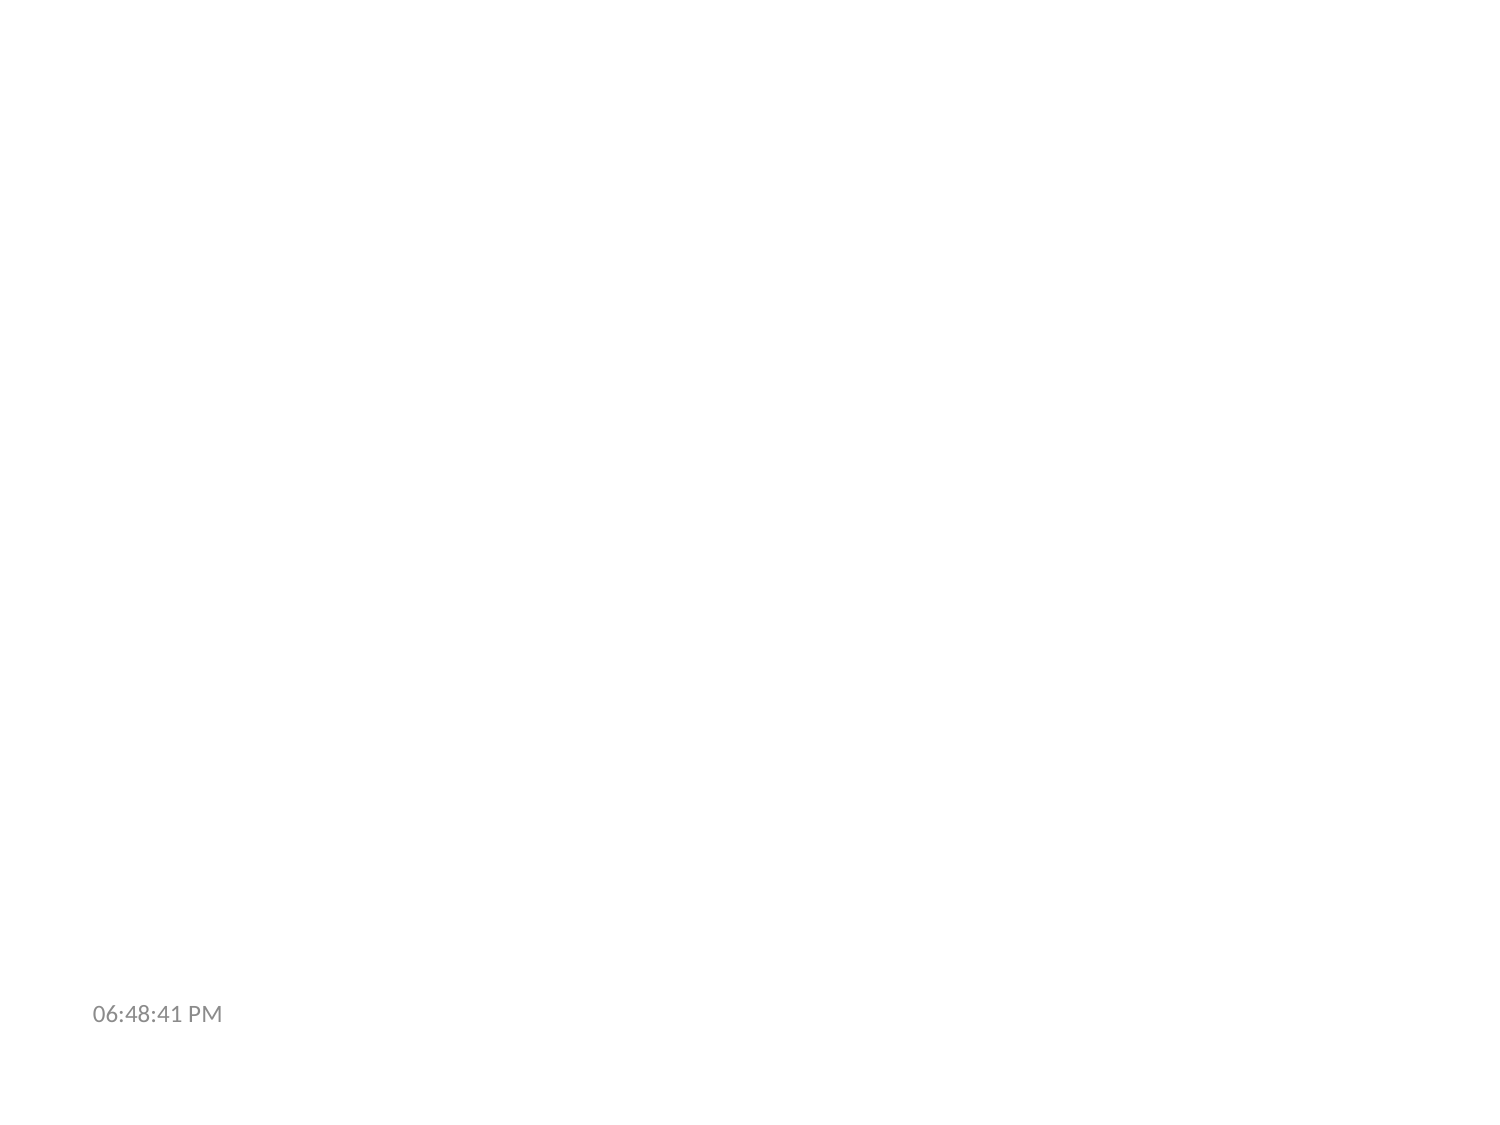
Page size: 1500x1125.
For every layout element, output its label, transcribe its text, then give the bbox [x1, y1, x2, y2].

text_box 3:35:09 PM [77, 982, 428, 1043]
